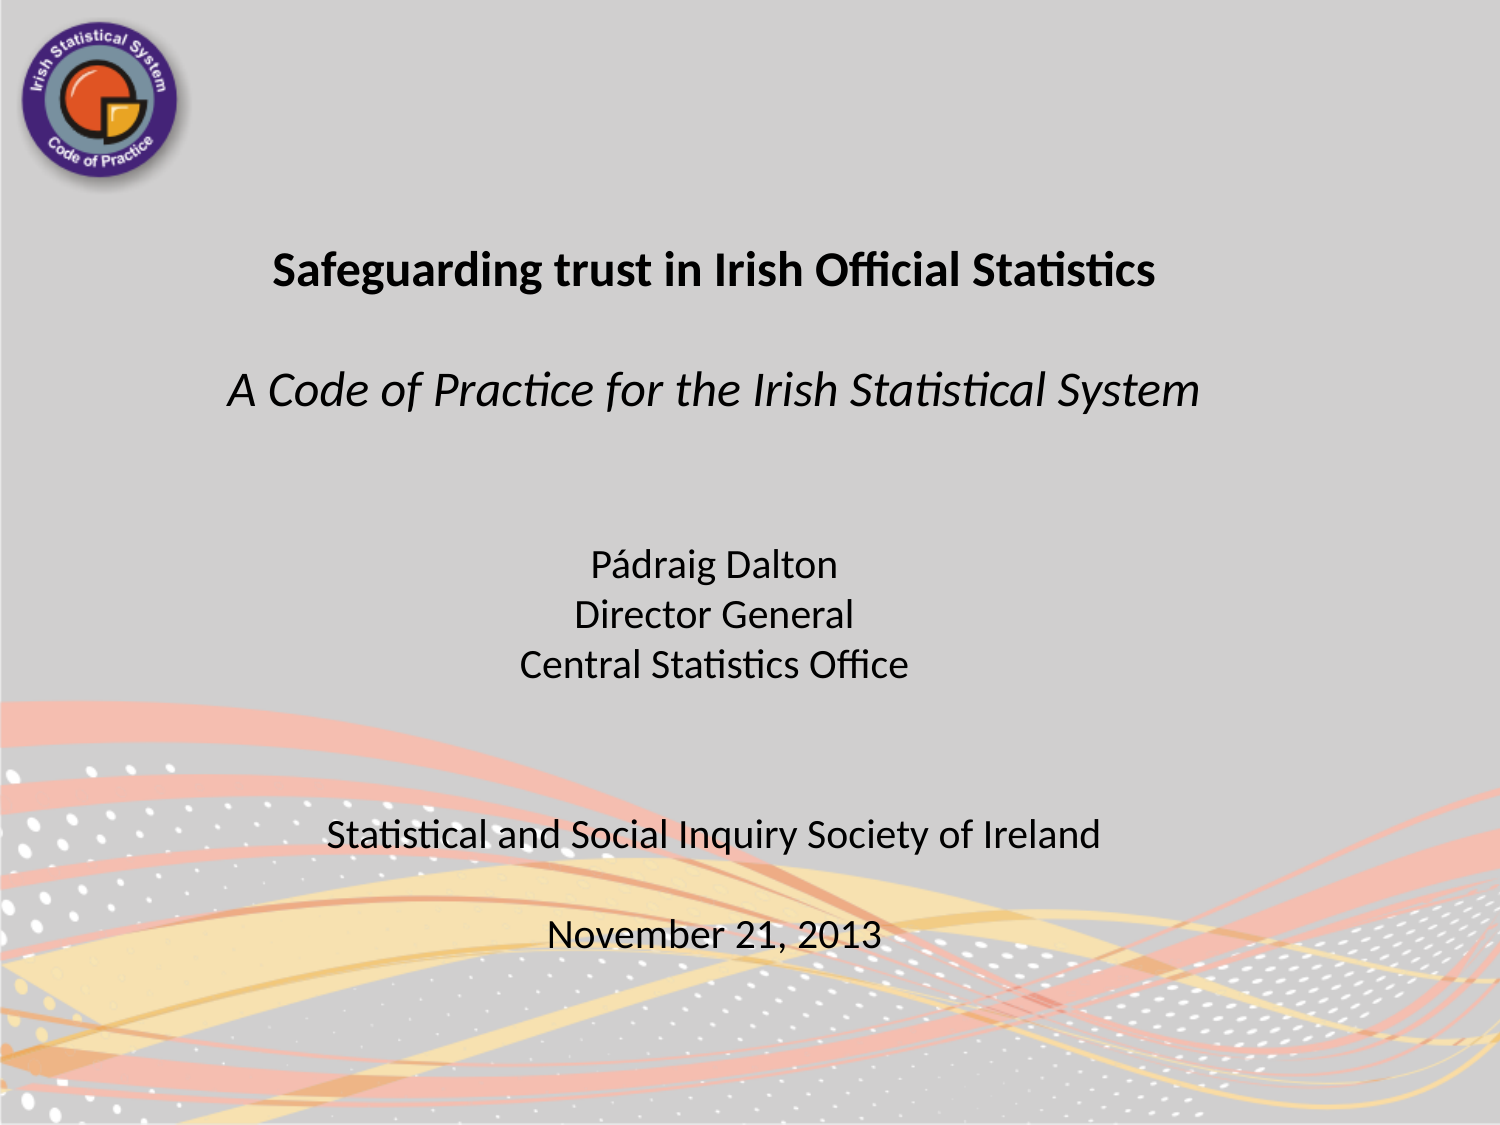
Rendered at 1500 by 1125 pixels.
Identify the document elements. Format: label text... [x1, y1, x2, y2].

picture [0, 0, 1500, 1125]
text_box Safeguarding trust in Irish Official Statistics A Code of Practice for the Irish Statistical System Pádraig Dalton Director General Central Statistics Office Statistical and Social Inquiry Society of Ireland November 21, 2013 [147, 229, 1282, 965]
